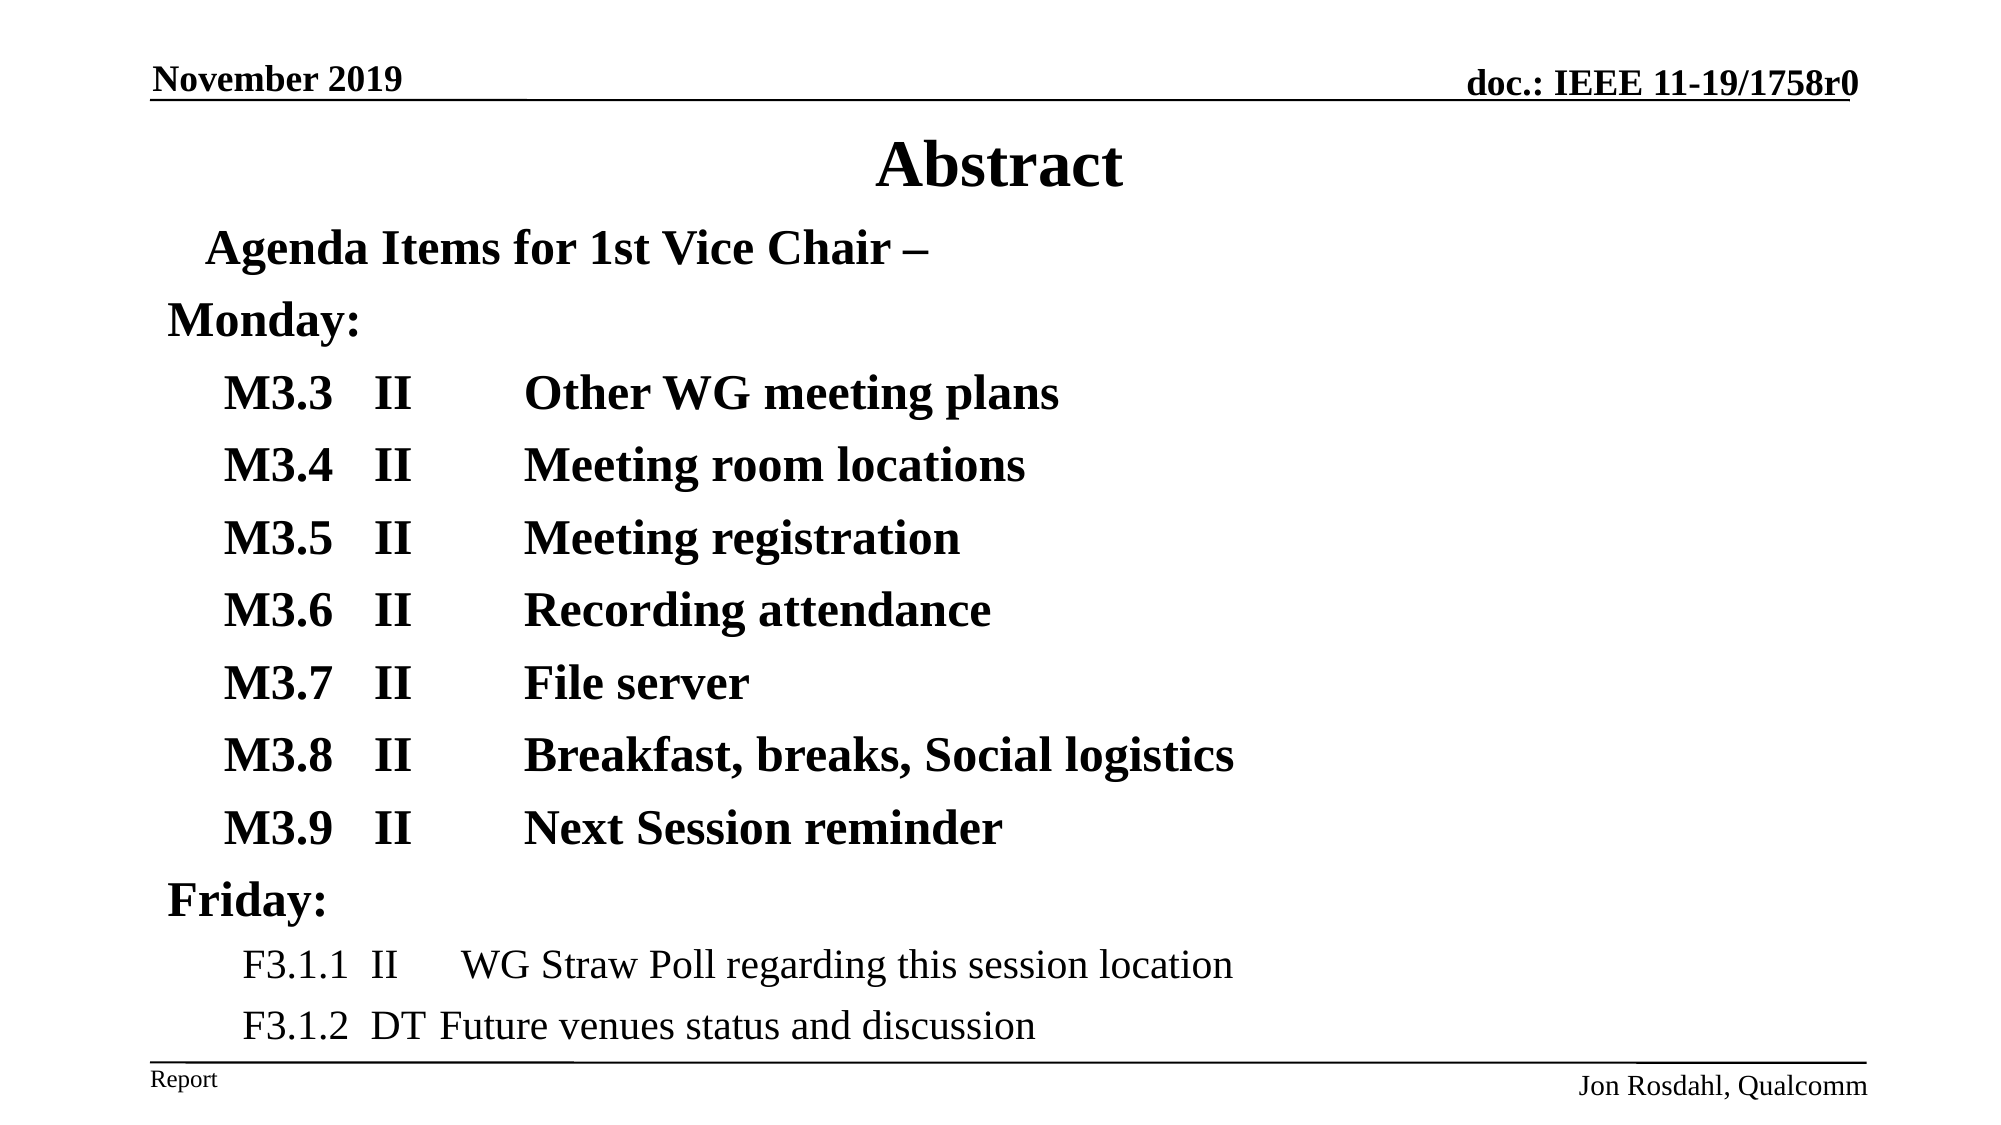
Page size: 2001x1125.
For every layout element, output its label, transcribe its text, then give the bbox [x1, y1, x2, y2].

footer Jon Rosdahl, Qualcomm [1531, 1066, 1869, 1108]
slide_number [152, 54, 563, 100]
title Abstract [149, 112, 1850, 207]
list Agenda Items for 1st Vice Chair – Monday: M3.3 II Other WG meeting plans M3.4 II Meeting room locations M3.5 II Meeting registration M3.6 II Recording attendance M3.7 II File server M3.8 II Breakfast, breaks, Social logistics M3.9 II Next Session reminder Friday: F3.1.1 II WG Straw Poll regarding this session location F3.1.2 DT Future venues status and discussion [152, 206, 1850, 1063]
